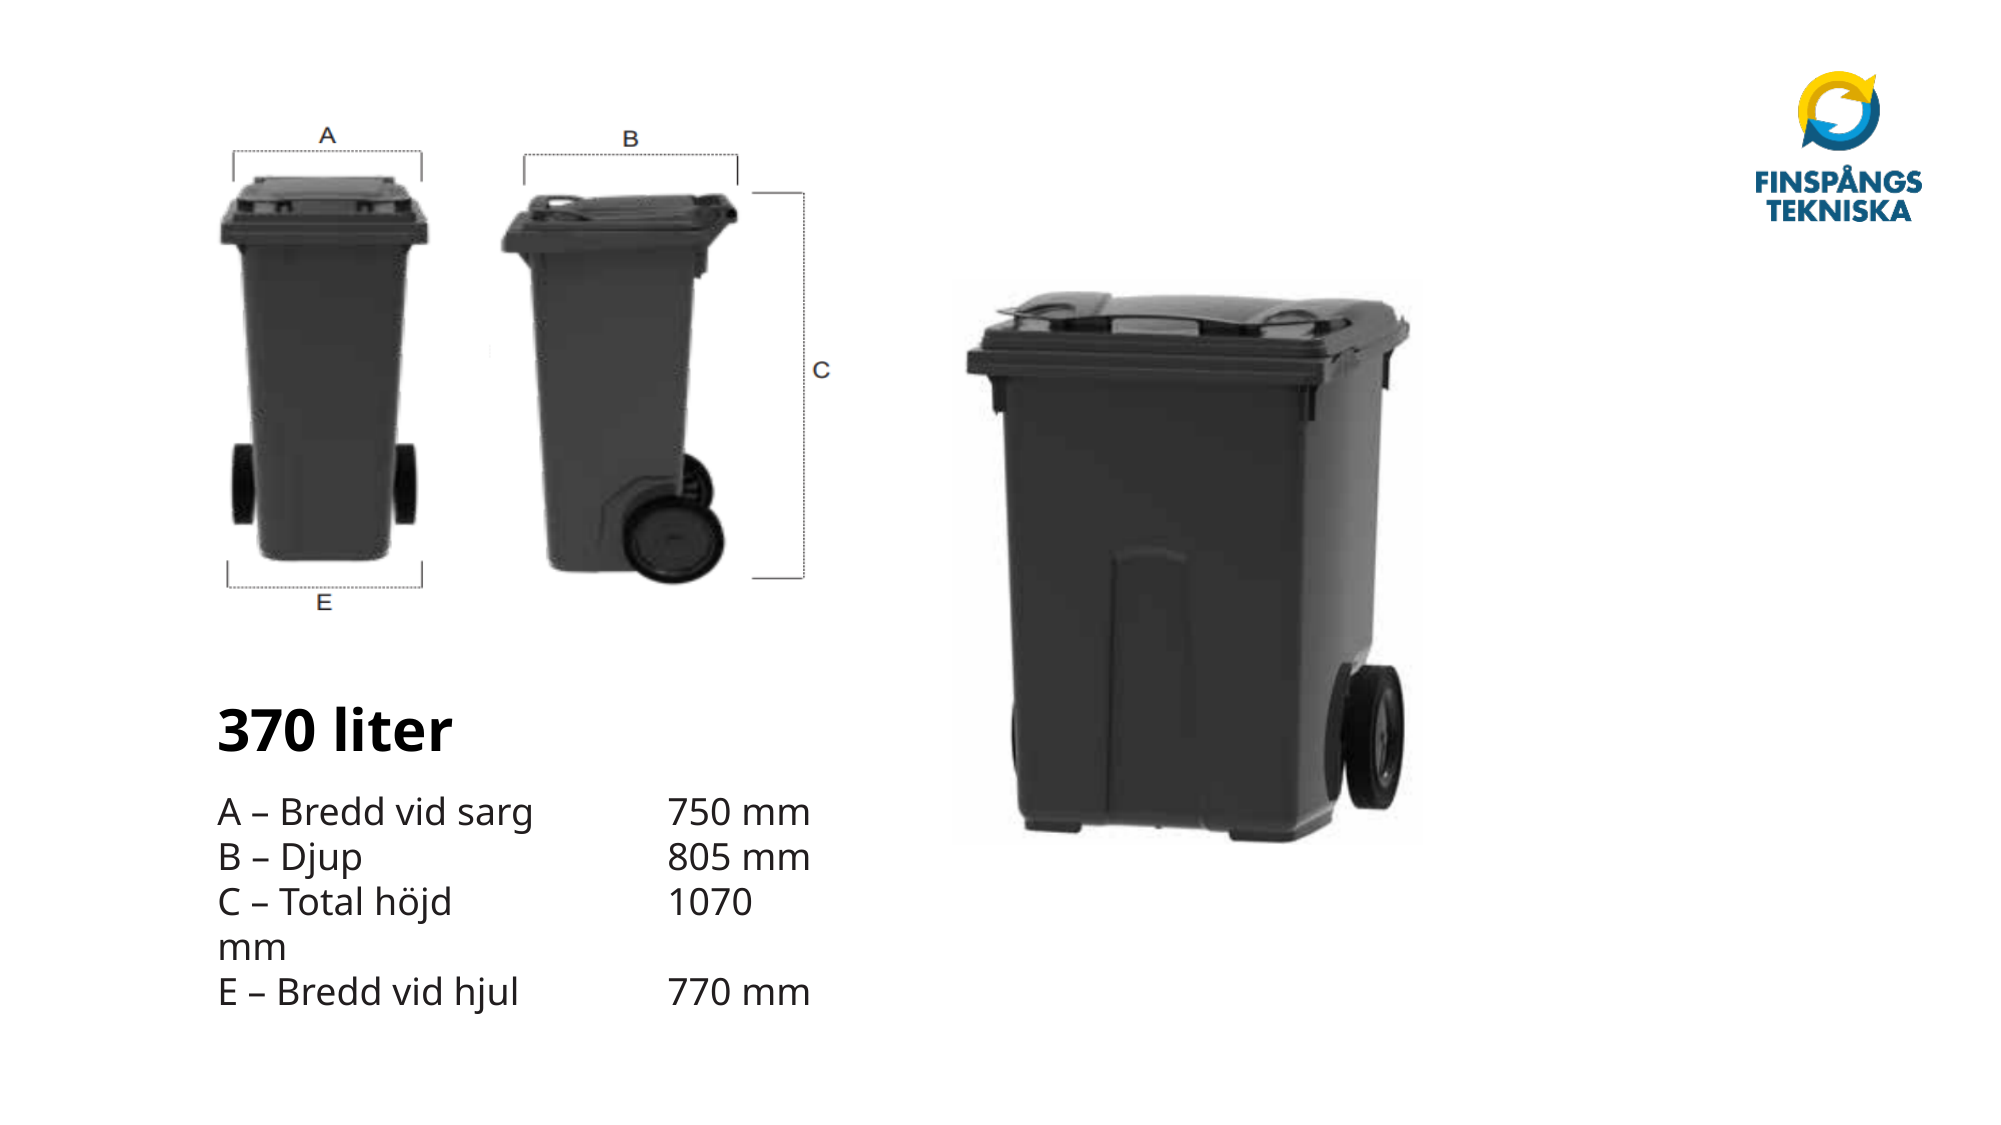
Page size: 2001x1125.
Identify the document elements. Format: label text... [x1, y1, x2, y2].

text_box 370 liter A – Bredd vid sarg 750 mm B – Djup 805 mm C – Total höjd 1070 mm E – Bredd vid hjul 770 mm [202, 685, 848, 1021]
picture [1756, 70, 1922, 222]
picture [939, 277, 1466, 848]
picture [131, 109, 890, 642]
